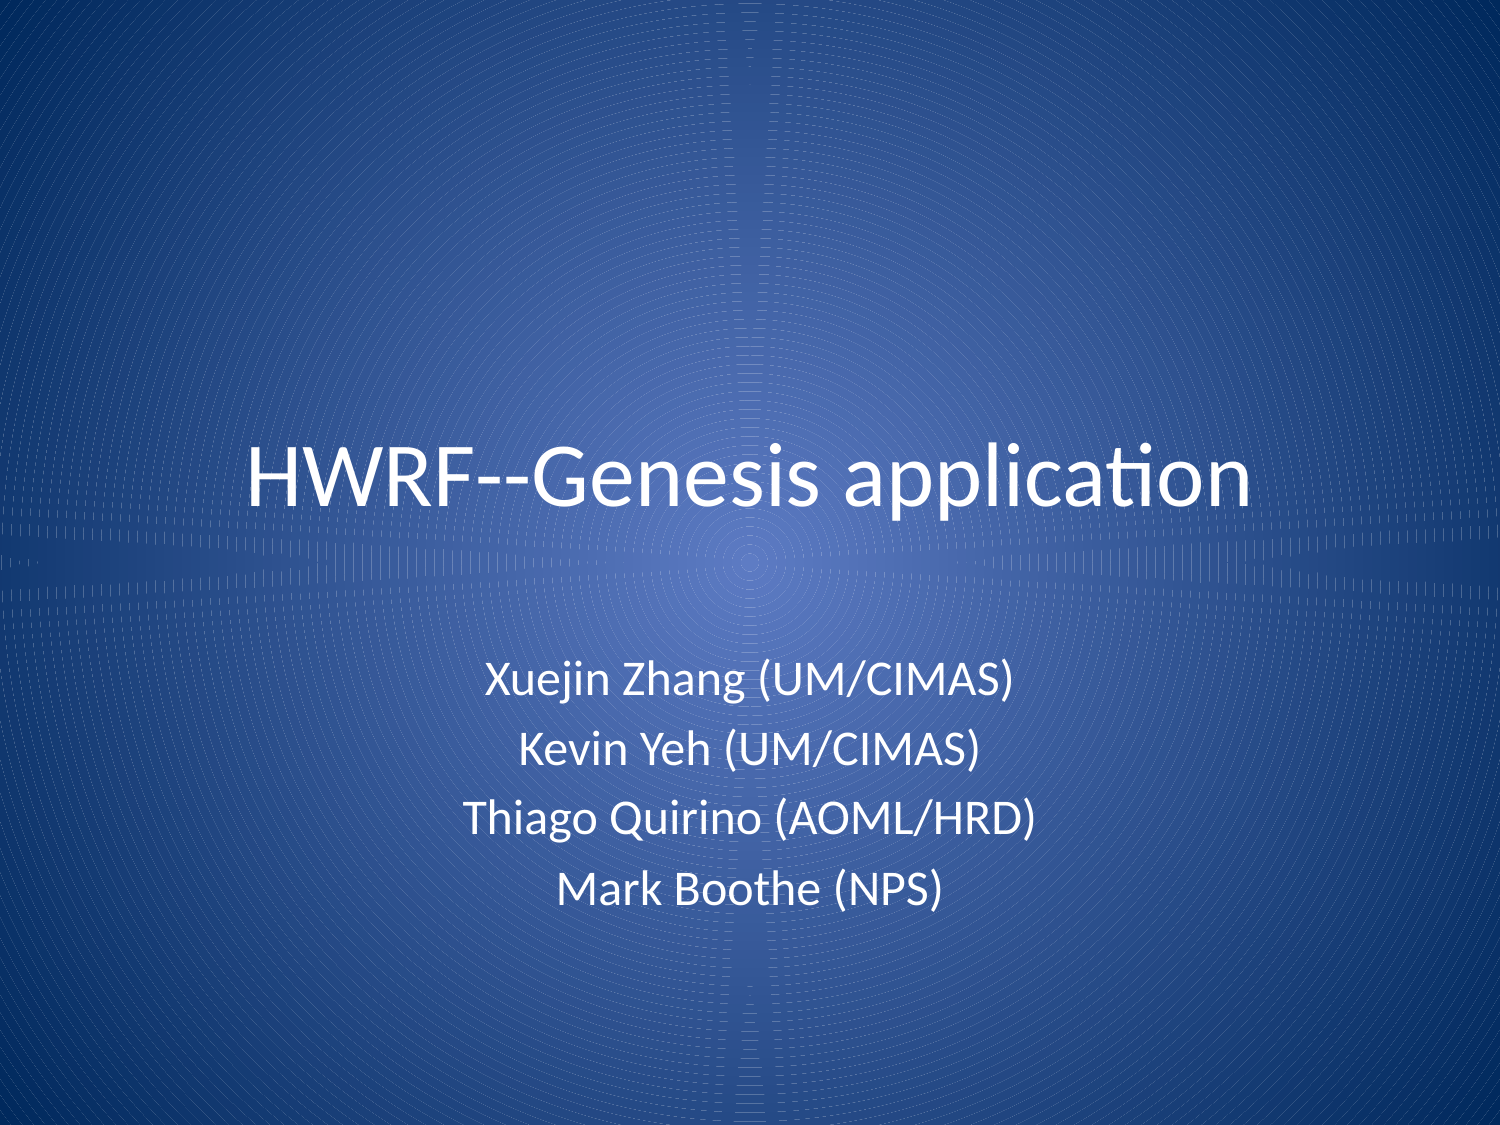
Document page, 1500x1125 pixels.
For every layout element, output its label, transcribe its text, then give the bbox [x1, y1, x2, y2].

subtitle Xuejin Zhang (UM/CIMAS) Kevin Yeh (UM/CIMAS) Thiago Quirino (AOML/HRD) Mark Boothe (NPS) [225, 637, 1275, 925]
title HWRF--Genesis application [112, 349, 1388, 591]
